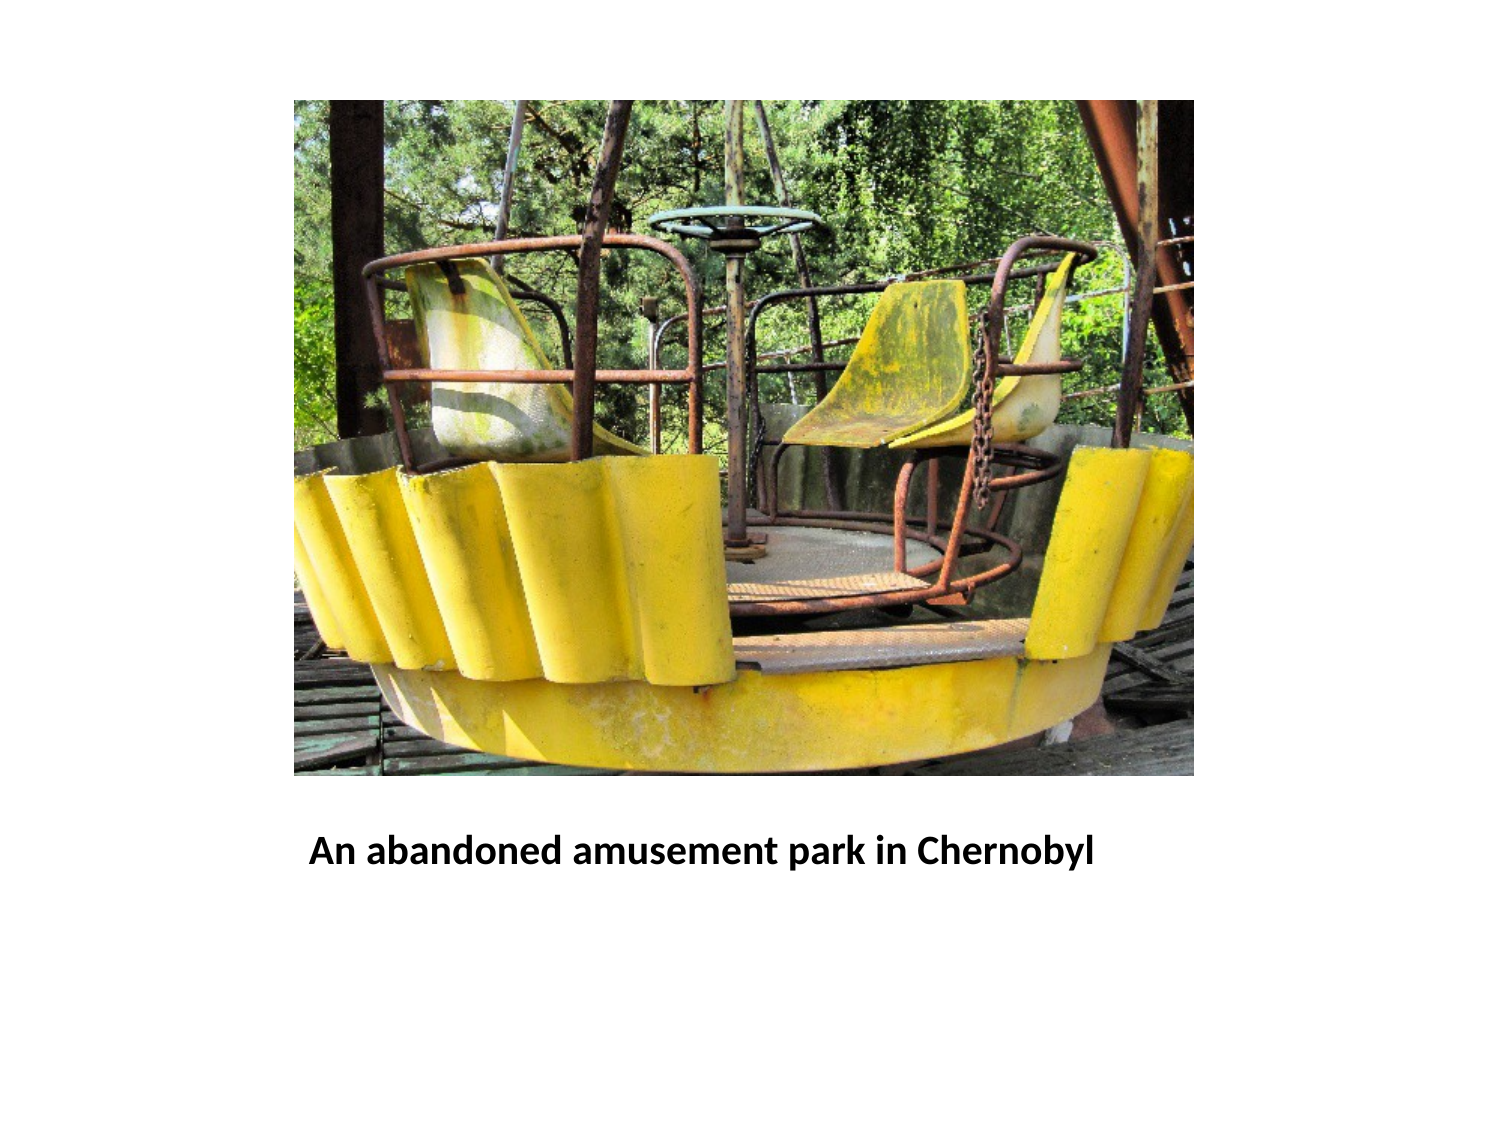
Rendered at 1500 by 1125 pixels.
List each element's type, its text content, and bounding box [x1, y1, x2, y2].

picture [293, 100, 1195, 776]
title An abandoned amusement park in Chernobyl [294, 787, 1194, 881]
